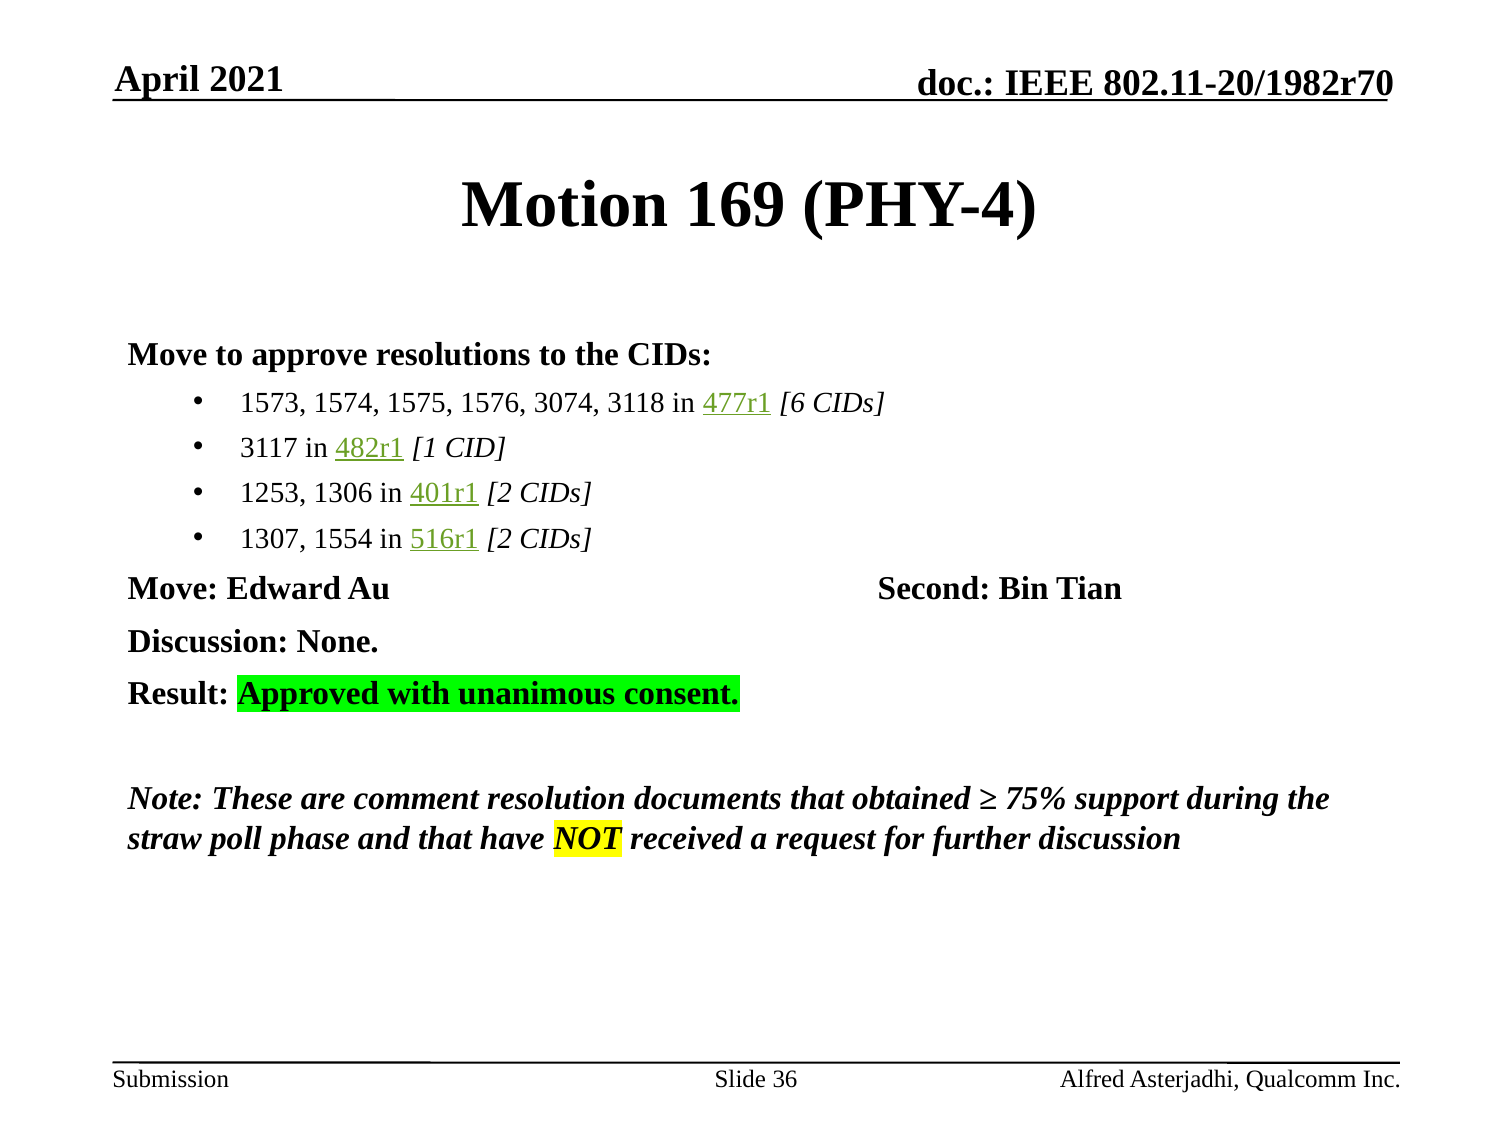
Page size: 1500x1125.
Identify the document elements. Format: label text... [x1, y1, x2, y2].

footer Alfred Asterjadhi, Qualcomm Inc. [878, 1061, 1402, 1093]
title Motion 169 (PHY-4) [112, 112, 1388, 288]
slide_number Slide 36 [712, 1061, 800, 1123]
list Move to approve resolutions to the CIDs: 1573, 1574, 1575, 1576, 3074, 3118 in 477r1 [6 CIDs] 3117 in 482r1 [1 CID] 1253, 1306 in 401r1 [2 CIDs] 1307, 1554 in 516r1 [2 CIDs] Move: Edward Au Second: Bin Tian Discussion: None. Result: Approved with unanimous consent. Note: These are comment resolution documents that obtained ≥ 75% support during the straw poll phase and that have NOT received a request for further discussion [112, 324, 1388, 1000]
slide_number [114, 54, 423, 100]
